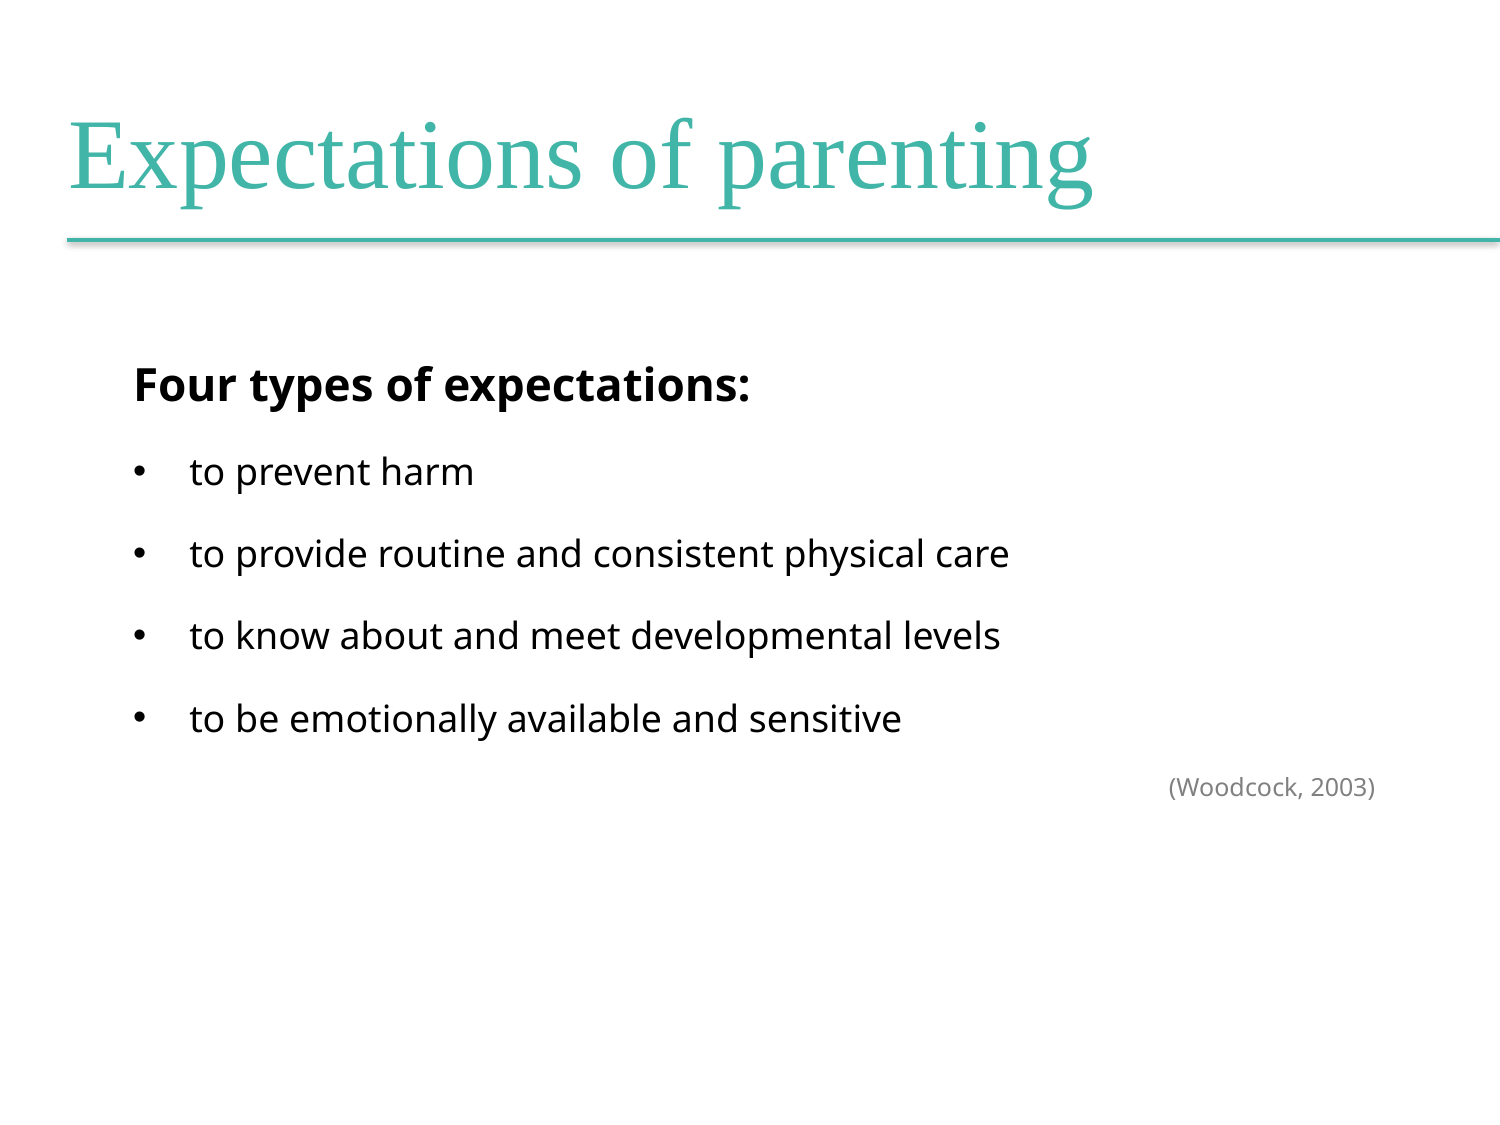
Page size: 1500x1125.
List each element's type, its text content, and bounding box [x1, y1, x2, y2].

text_box Expectations of parenting [53, 15, 1448, 304]
list Four types of expectations: to prevent harm to provide routine and consistent physical care to know about and meet developmental levels to be emotionally available and sensitive (Woodcock, 2003) [118, 336, 1391, 1080]
